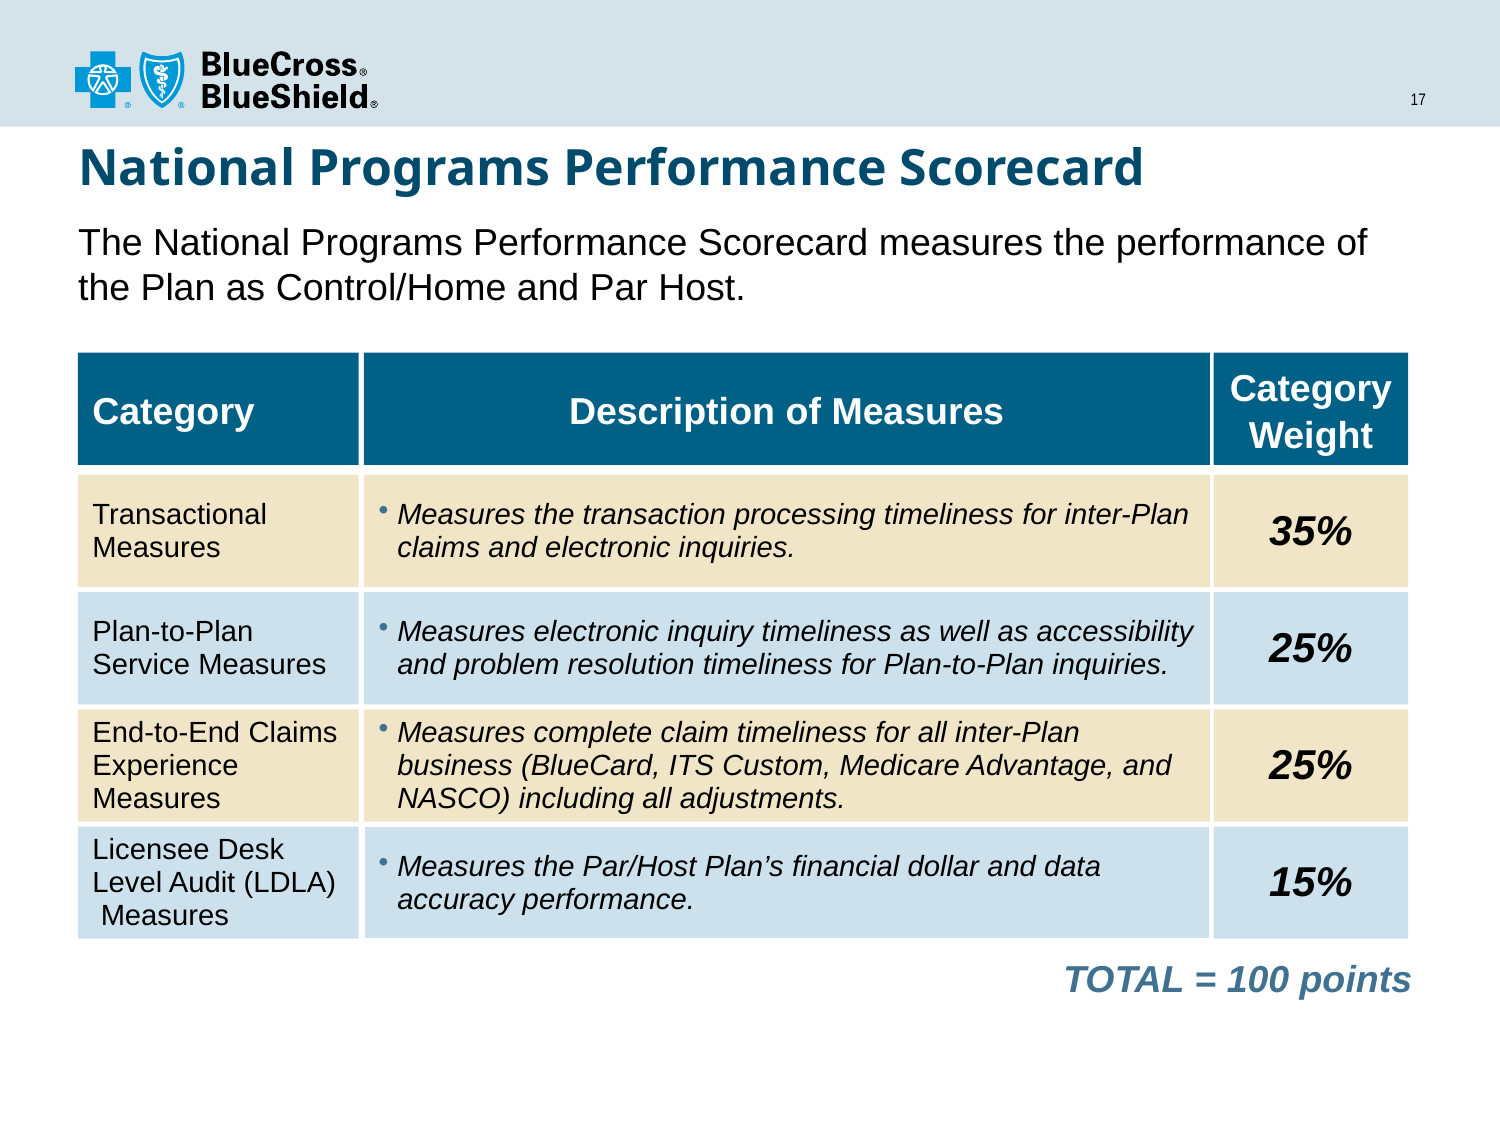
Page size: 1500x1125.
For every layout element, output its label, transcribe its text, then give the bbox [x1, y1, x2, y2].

text_box Measures the Par/Host Plan’s financial dollar and data accuracy performance. [363, 826, 1210, 939]
title National Programs Performance Scorecard [78, 135, 1425, 217]
text_box 25% [1213, 709, 1409, 822]
text_box Measures the transaction processing timeliness for inter-Plan claims and electronic inquiries. [363, 474, 1210, 588]
text_box Measures complete claim timeliness for all inter-Plan business (BlueCard, ITS Custom, Medicare Advantage, and NASCO) including all adjustments. [363, 709, 1210, 822]
text_box The National Programs Performance Scorecard measures the performance of the Plan as Control/Home and Par Host. [78, 217, 1425, 315]
text_box 35% [1213, 474, 1409, 588]
text_box Category Weight [1213, 352, 1409, 465]
text_box Description of Measures [363, 352, 1210, 465]
text_box 15% [1213, 826, 1409, 939]
text_box Plan-to-Plan Service Measures [77, 592, 359, 705]
text_box Licensee Desk Level Audit (LDLA) Measures [77, 826, 359, 939]
text_box 25% [1213, 592, 1409, 705]
text_box End-to-End Claims Experience Measures [77, 709, 359, 822]
text_box TOTAL = 100 points [1048, 947, 1428, 1008]
picture [178, 101, 185, 109]
picture [124, 101, 131, 109]
text_box Transactional Measures [77, 474, 359, 588]
text_box Category [77, 352, 359, 465]
text_box Measures electronic inquiry timeliness as well as accessibility and problem resolution timeliness for Plan-to-Plan inquiries. [363, 592, 1210, 705]
